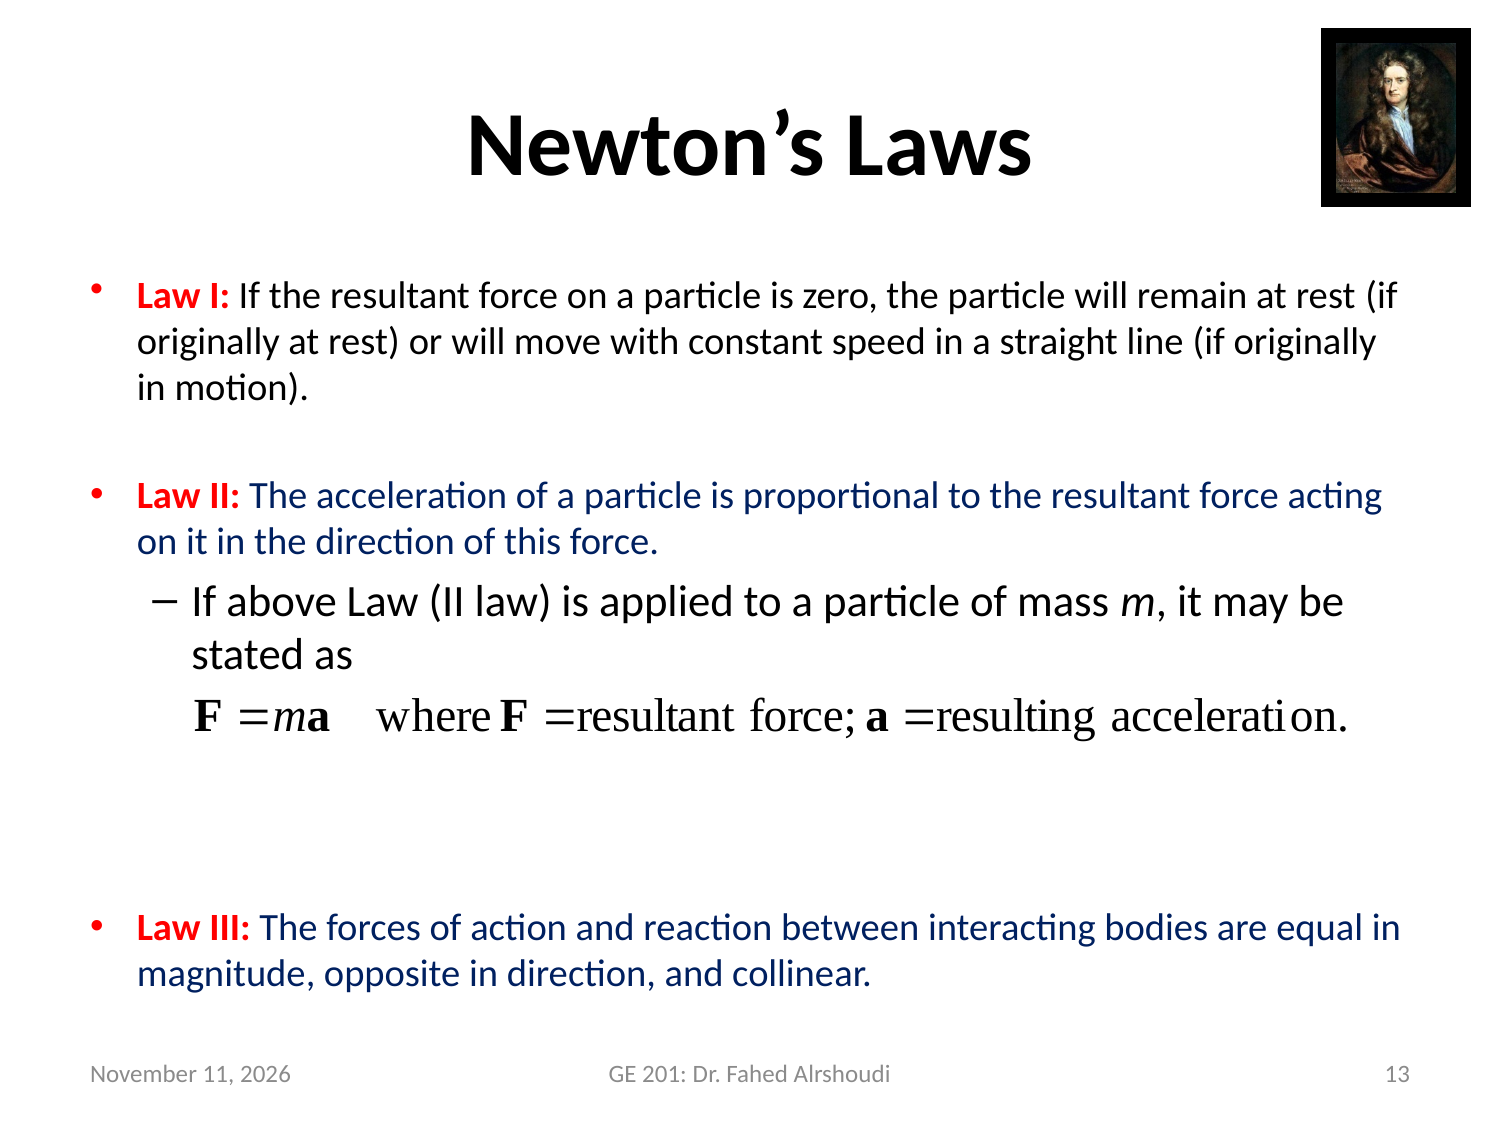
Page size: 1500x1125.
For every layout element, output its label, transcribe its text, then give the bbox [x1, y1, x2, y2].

list Law I: If the resultant force on a particle is zero, the particle will remain at rest (if originally at rest) or will move with constant speed in a straight line (if originally in motion). Law II: The acceleration of a particle is proportional to the resultant force acting on it in the direction of this force. If above Law (II law) is applied to a particle of mass m, it may be stated as Law III: The forces of action and reaction between interacting bodies are equal in magnitude, opposite in direction, and collinear. [75, 262, 1425, 1005]
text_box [187, 687, 1357, 751]
title Newton’s Laws [75, 45, 1425, 233]
picture [1335, 42, 1457, 194]
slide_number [75, 1042, 425, 1103]
slide_number 13 [1074, 1042, 1425, 1103]
footer GE 201: Dr. Fahed Alrshoudi [512, 1042, 988, 1103]
